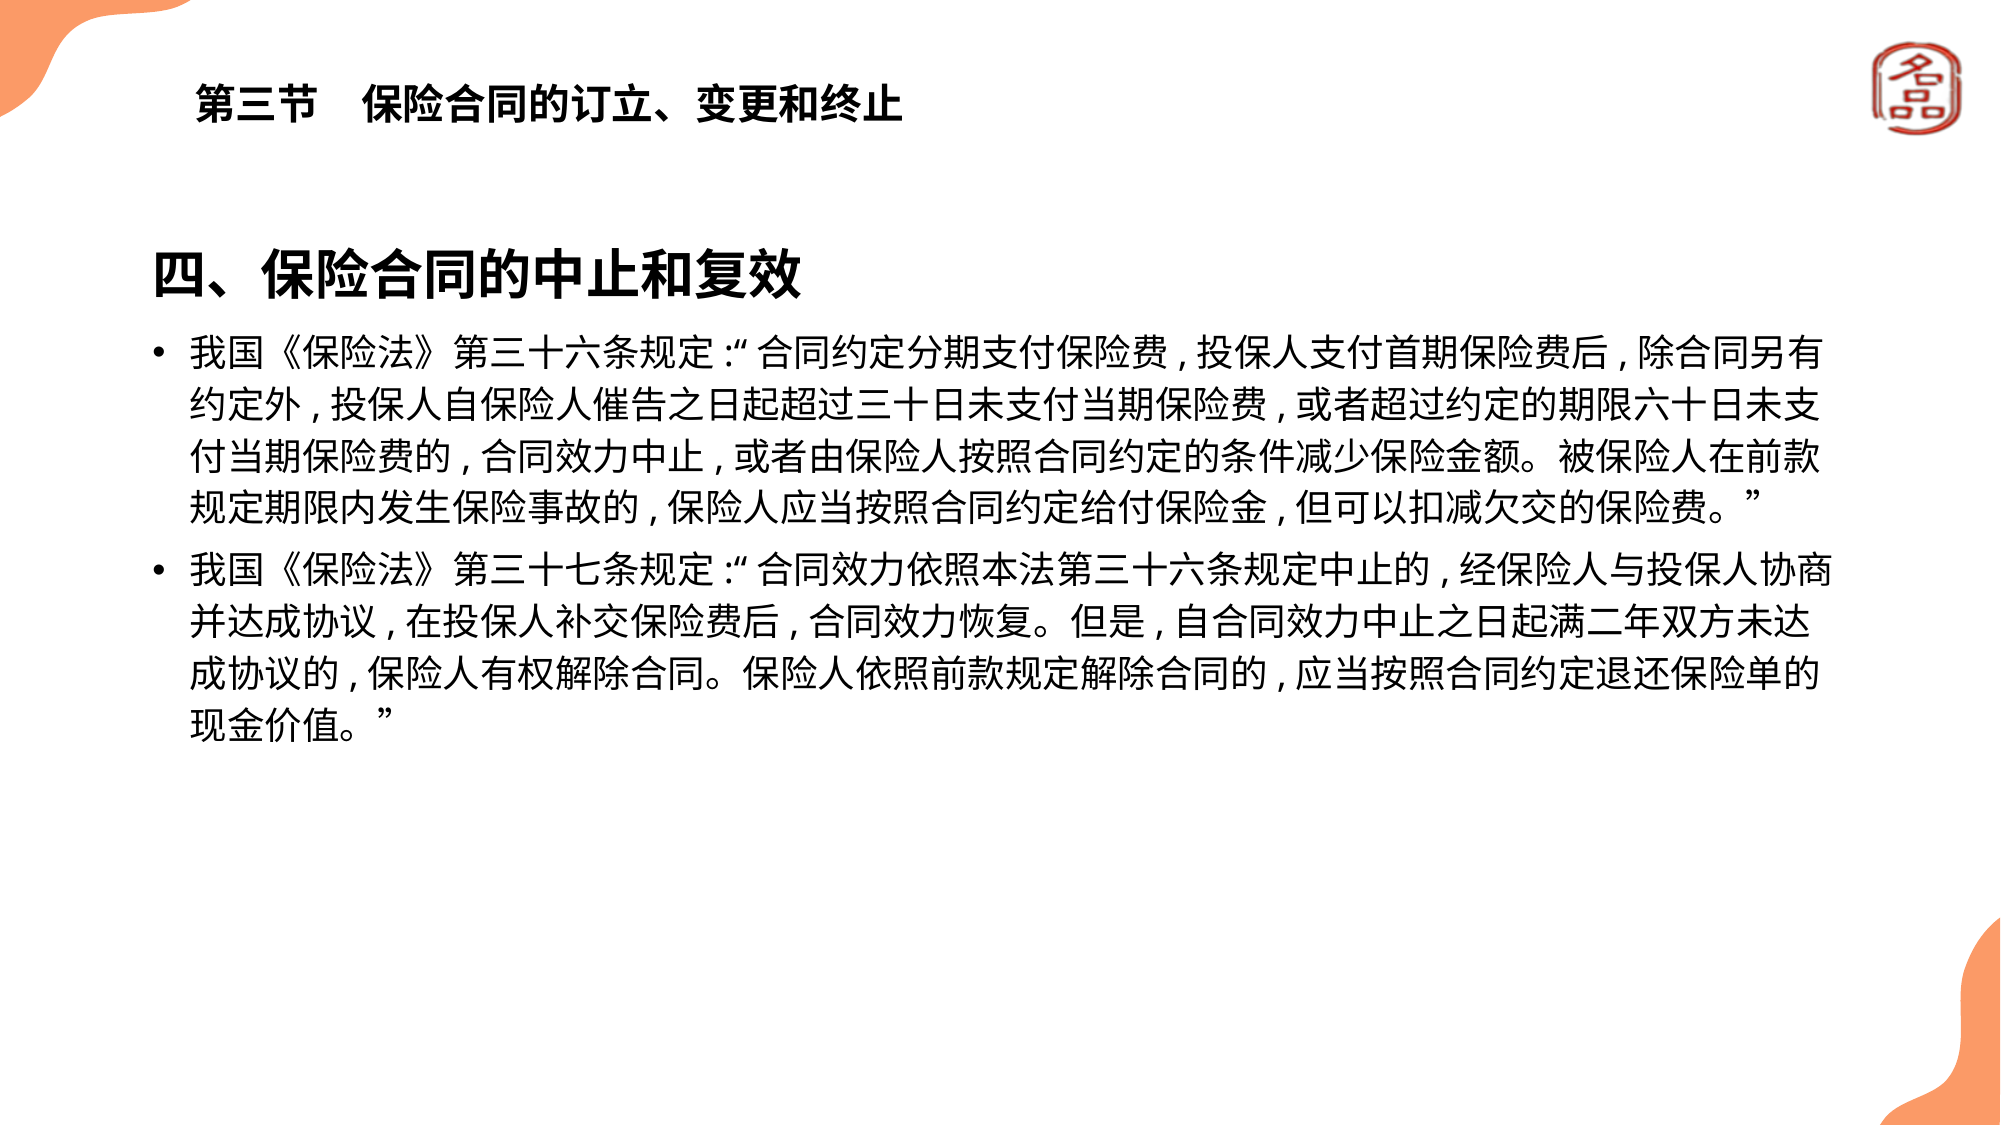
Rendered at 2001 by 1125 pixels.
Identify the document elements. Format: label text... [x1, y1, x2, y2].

list 四、保险合同的中止和复效 我国《保险法》第三十六条规定:“合同约定分期支付保险费,投保人支付首期保险费后,除合同另有约定外,投保人自保险人催告之日起超过三十日未支付当期保险费,或者超过约定的期限六十日未支付当期保险费的,合同效力中止,或者由保险人按照合同约定的条件减少保险金额。被保险人在前款规定期限内发生保险事故的,保险人应当按照合同约定给付保险金,但可以扣减欠交的保险费。” 我国《保险法》第三十七条规定:“合同效力依照本法第三十六条规定中止的,经保险人与投保人协商并达成协议,在投保人补交保险费后,合同效力恢复。但是,自合同效力中止之日起满二年双方未达成协议的,保险人有权解除合同。保险人依照前款规定解除合同的,应当按照合同约定退还保险单的现金价值。” [137, 217, 1863, 1031]
title 第三节 保险合同的订立、变更和终止 [137, 60, 1863, 152]
picture [1861, 10, 1990, 147]
